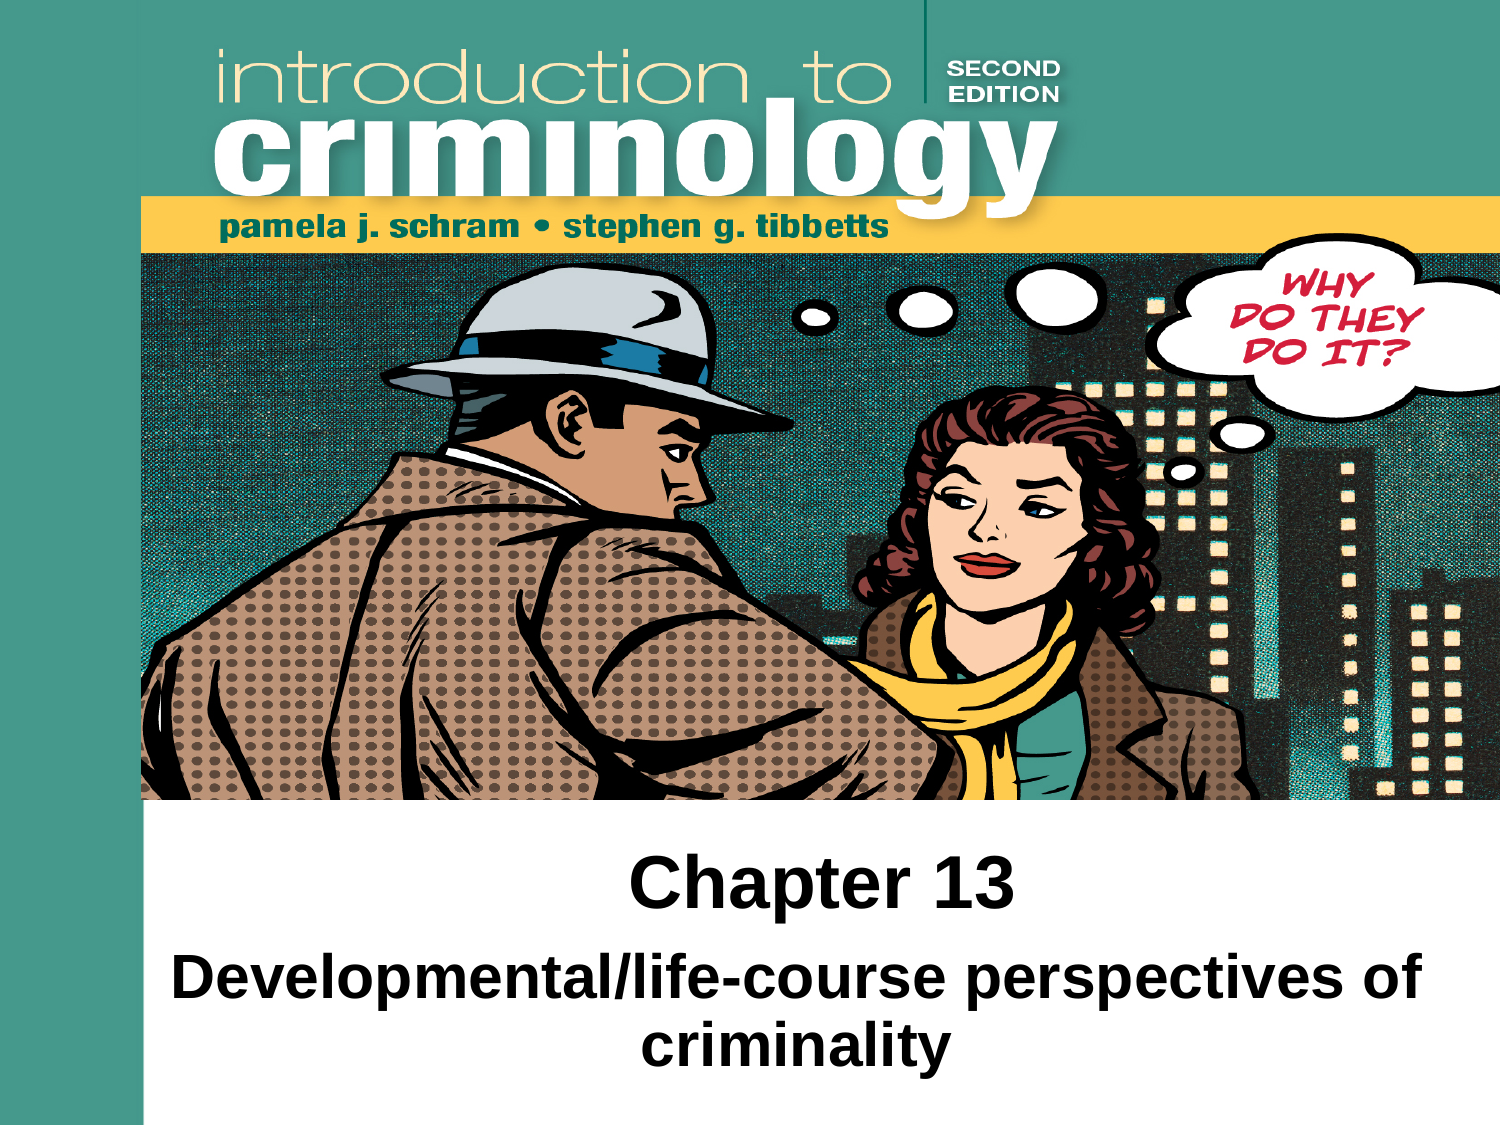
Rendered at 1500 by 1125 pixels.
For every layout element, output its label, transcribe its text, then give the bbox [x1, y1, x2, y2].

picture [0, 0, 1500, 1125]
title Chapter 13 [175, 809, 1470, 933]
list Developmental/life-course perspectives of criminality [150, 937, 1444, 1100]
